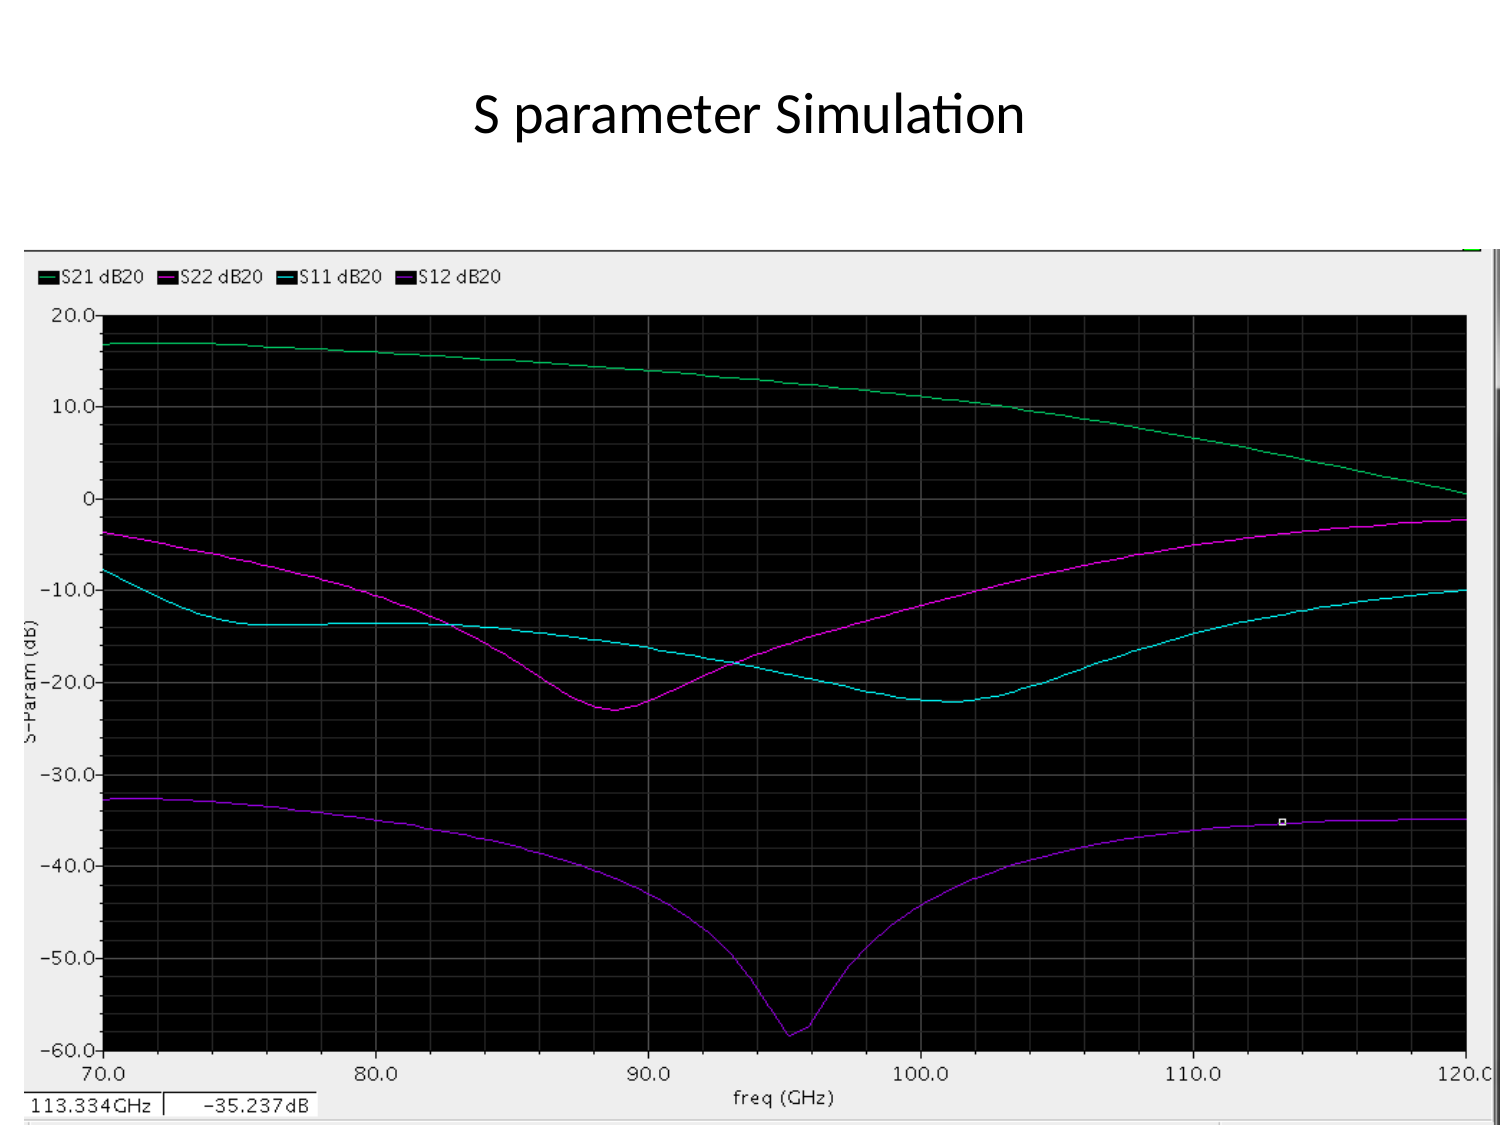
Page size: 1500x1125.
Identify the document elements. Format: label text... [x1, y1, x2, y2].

picture [24, 249, 1500, 1125]
title S parameter Simulation [75, 45, 1425, 175]
